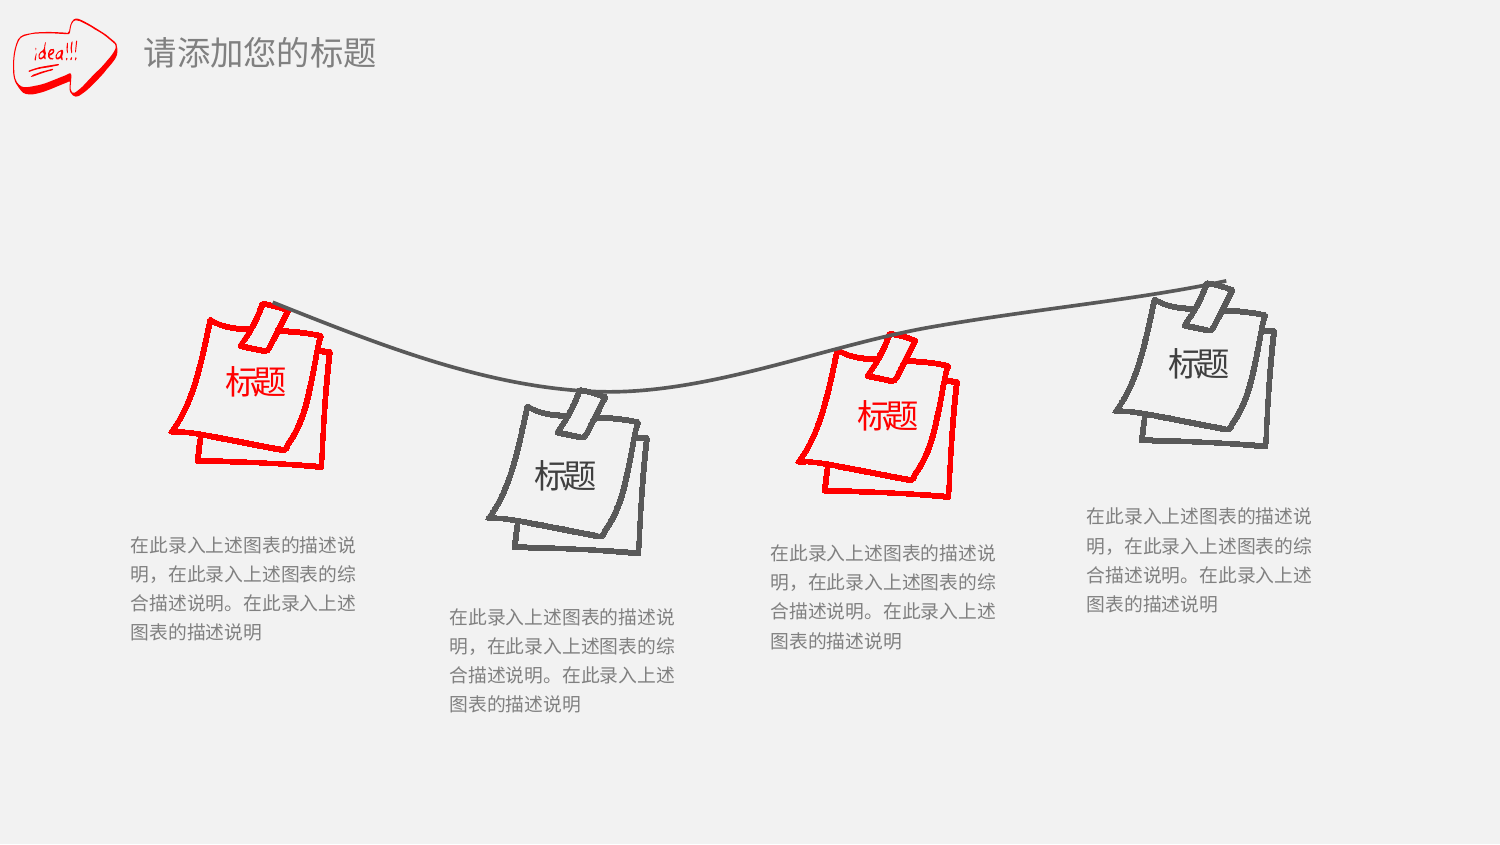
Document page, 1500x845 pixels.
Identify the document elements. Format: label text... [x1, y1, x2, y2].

text_box 标题 [845, 389, 931, 441]
text_box 在此录入上述图表的描述说明，在此录入上述图表的综合描述说明。在此录入上述图表的描述说明 [1075, 492, 1335, 621]
text_box [485, 393, 650, 556]
text_box 标题 [213, 355, 299, 407]
text_box 在此录入上述图表的描述说明，在此录入上述图表的综合描述说明。在此录入上述图表的描述说明 [119, 521, 379, 650]
text_box [271, 278, 1227, 394]
text_box 标题 [523, 449, 609, 501]
text_box 在此录入上述图表的描述说明，在此录入上述图表的综合描述说明。在此录入上述图表的描述说明 [759, 529, 1019, 658]
text_box 标题 [1156, 337, 1242, 389]
text_box [1112, 284, 1277, 449]
text_box [795, 335, 960, 500]
text_box 在此录入上述图表的描述说明，在此录入上述图表的综合描述说明。在此录入上述图表的描述说明 [438, 593, 698, 722]
text_box [168, 301, 333, 470]
